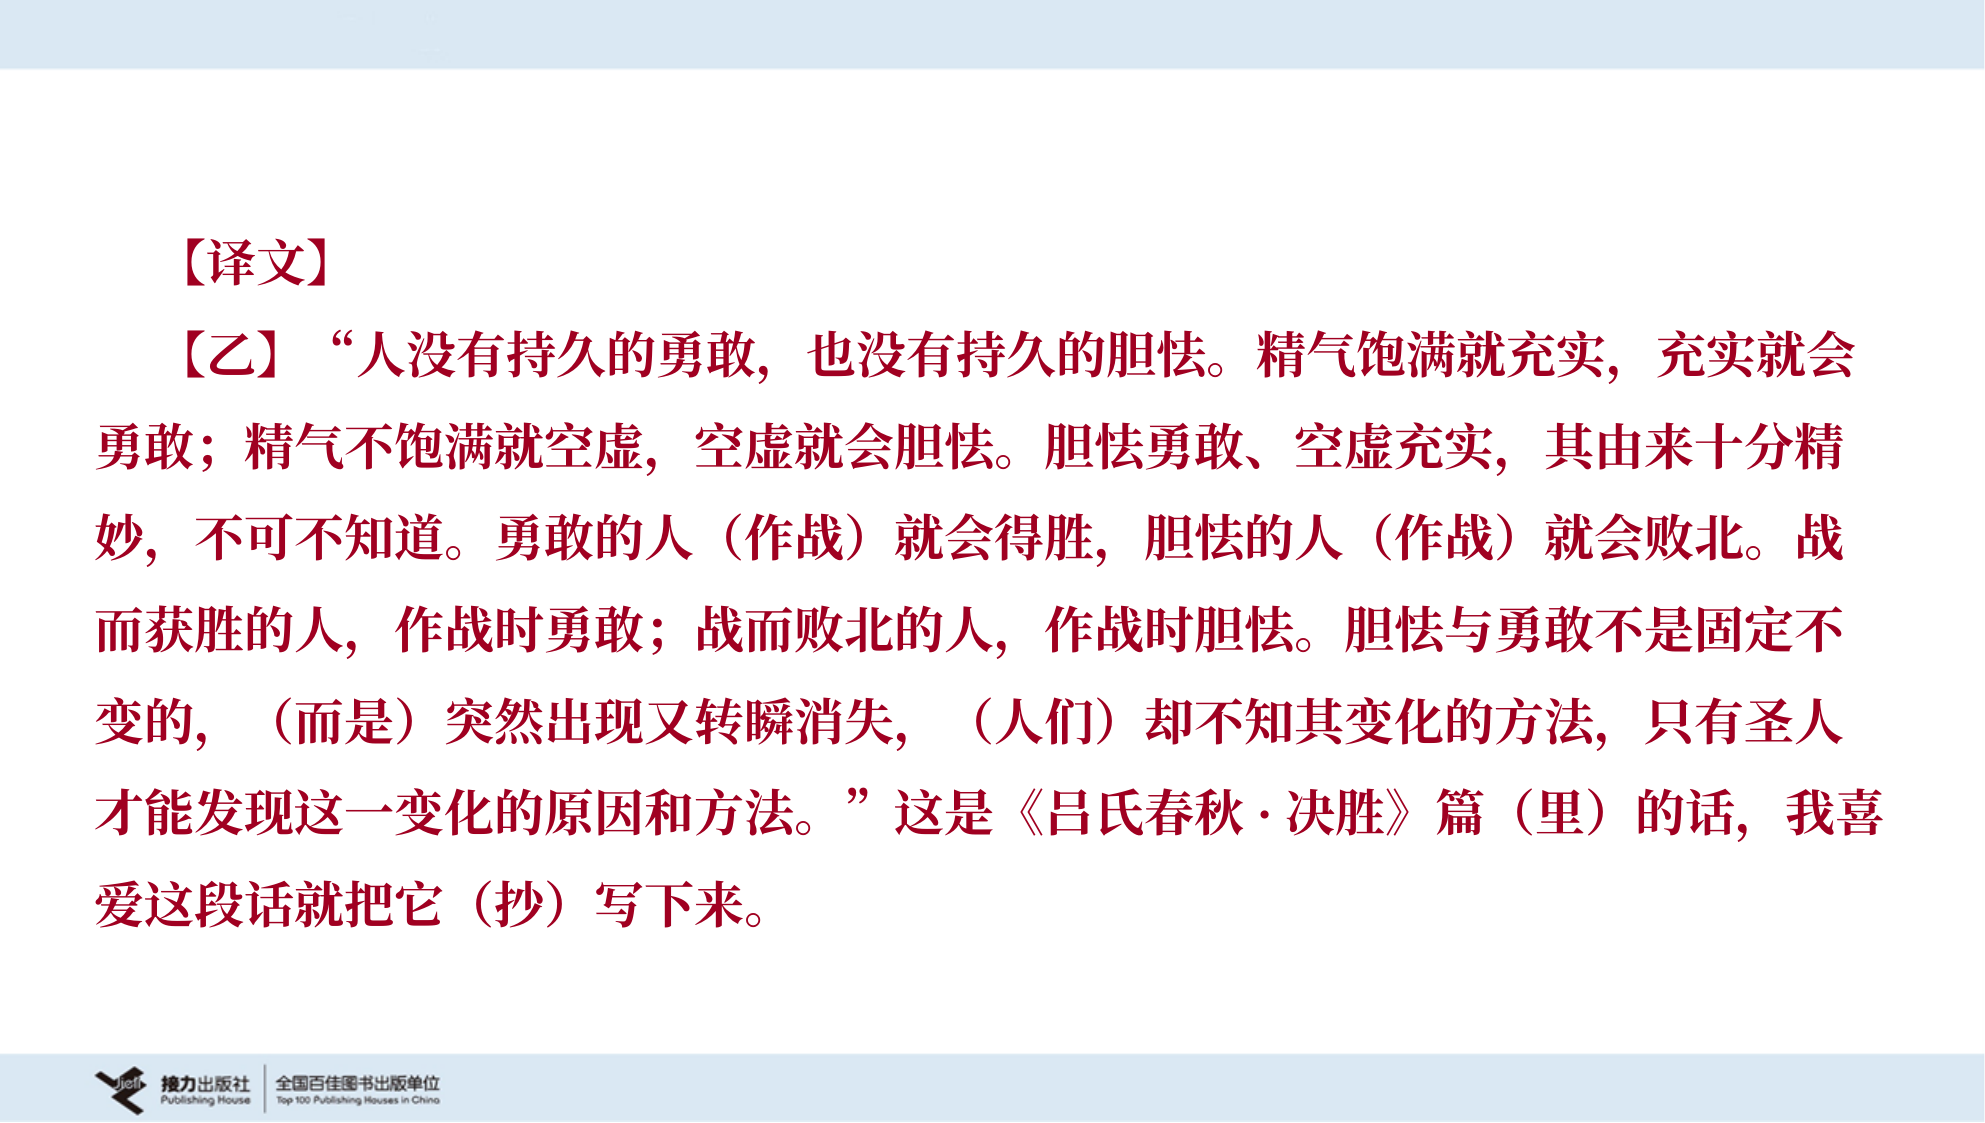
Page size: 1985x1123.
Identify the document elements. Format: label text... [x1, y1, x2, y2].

text_box 【译文】 【乙】“人没有持久的勇敢，也没有持久的胆怯。精气饱满就充实，充实就会 勇敢；精气不饱满就空虚，空虚就会胆怯。胆怯勇敢、空虚充实，其由来十分精 妙，不可不知道。勇敢的人（作战）就会得胜，胆怯的人（作战）就会败北。战 而获胜的人，作战时勇敢；战而败北的人，作战时胆怯。胆怯与勇敢不是固定不 变的，（而是）突然出现又转瞬消失，（人们）却不知其变化的方法，只有圣人 才能发现这一变化的原因和方法。”这是《吕氏春秋·决胜》篇（里）的话，我喜 爱这段话就把它（抄）写下来。 [94, 199, 1892, 934]
picture [0, 0, 1985, 1122]
